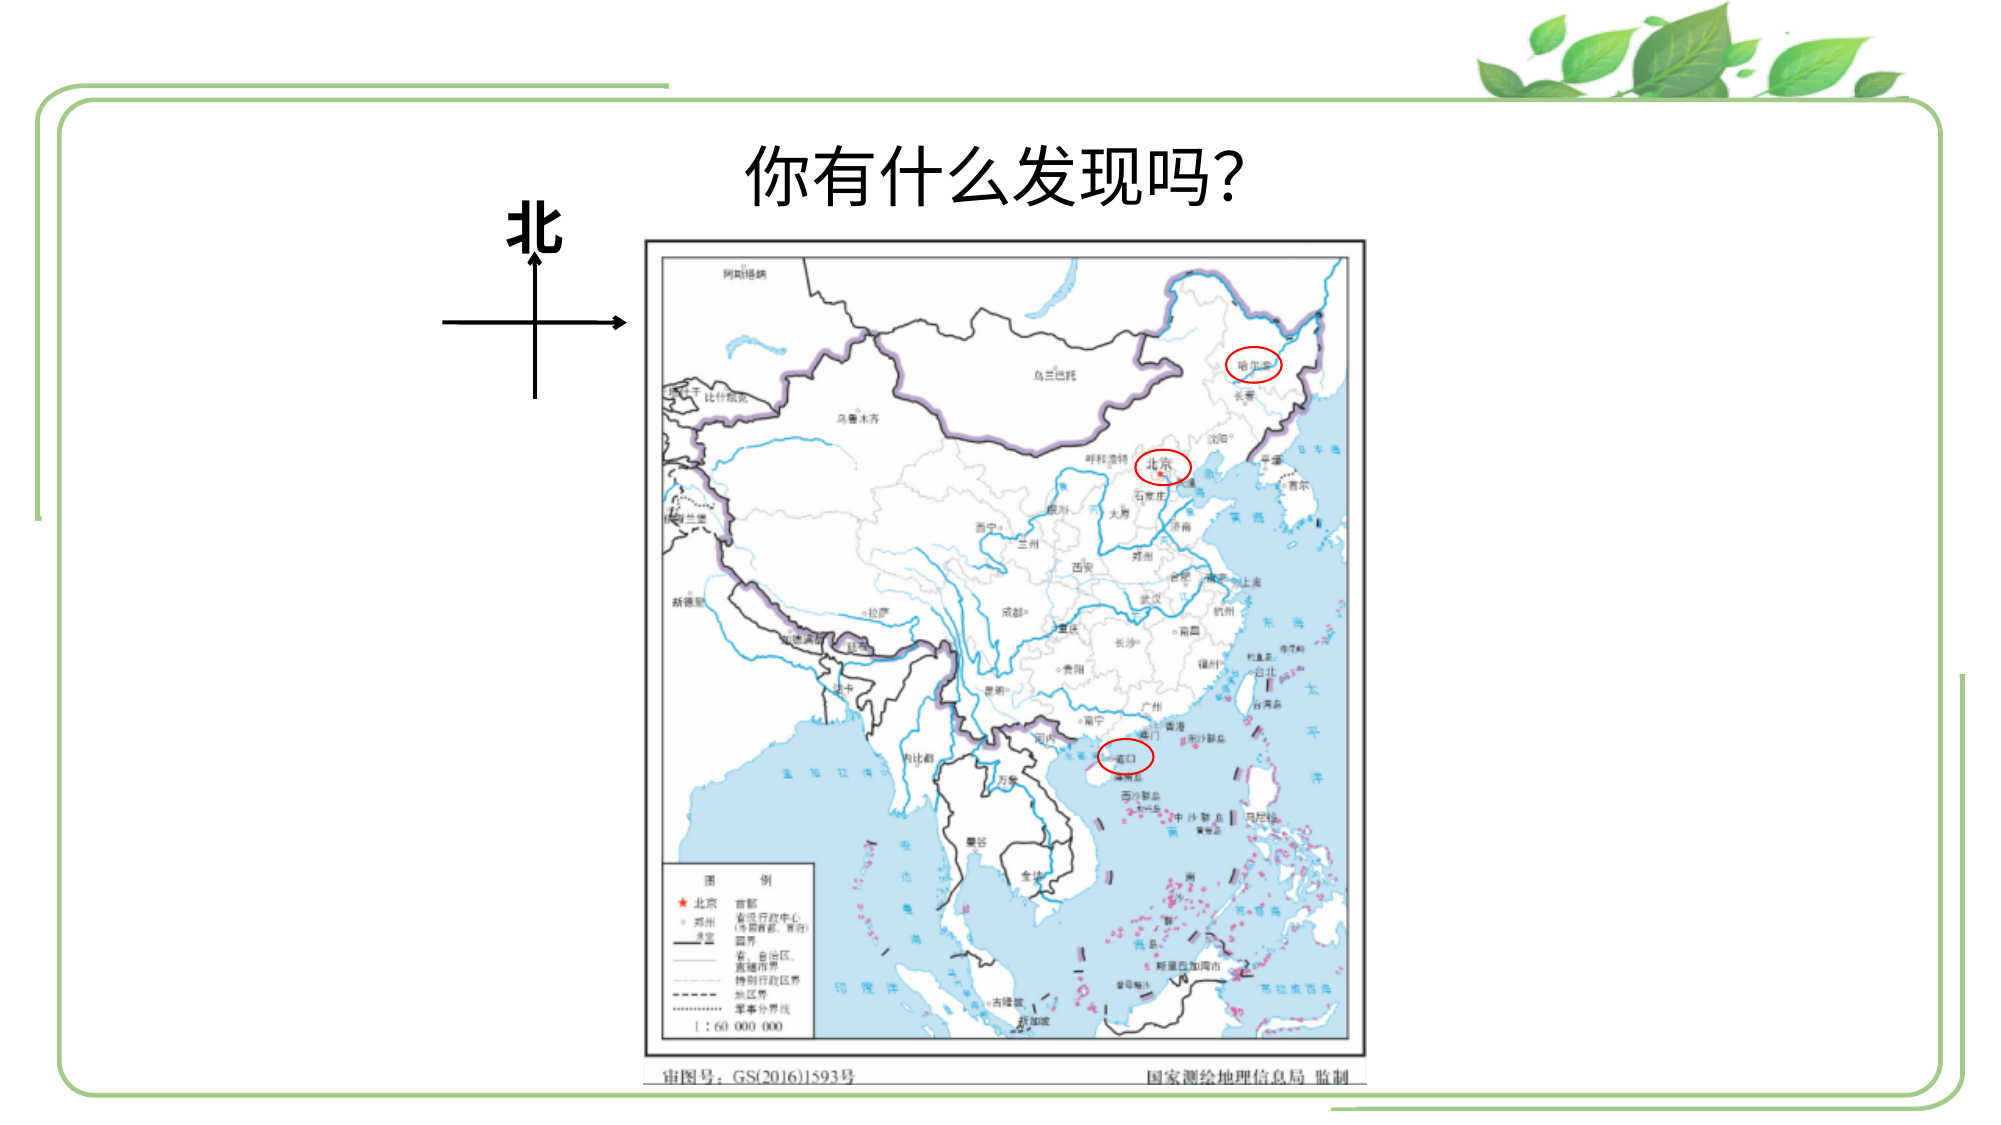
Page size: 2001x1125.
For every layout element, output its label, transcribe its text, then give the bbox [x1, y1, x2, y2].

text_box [442, 183, 1367, 1085]
text_box 你有什么发现吗？ [480, 87, 1544, 222]
